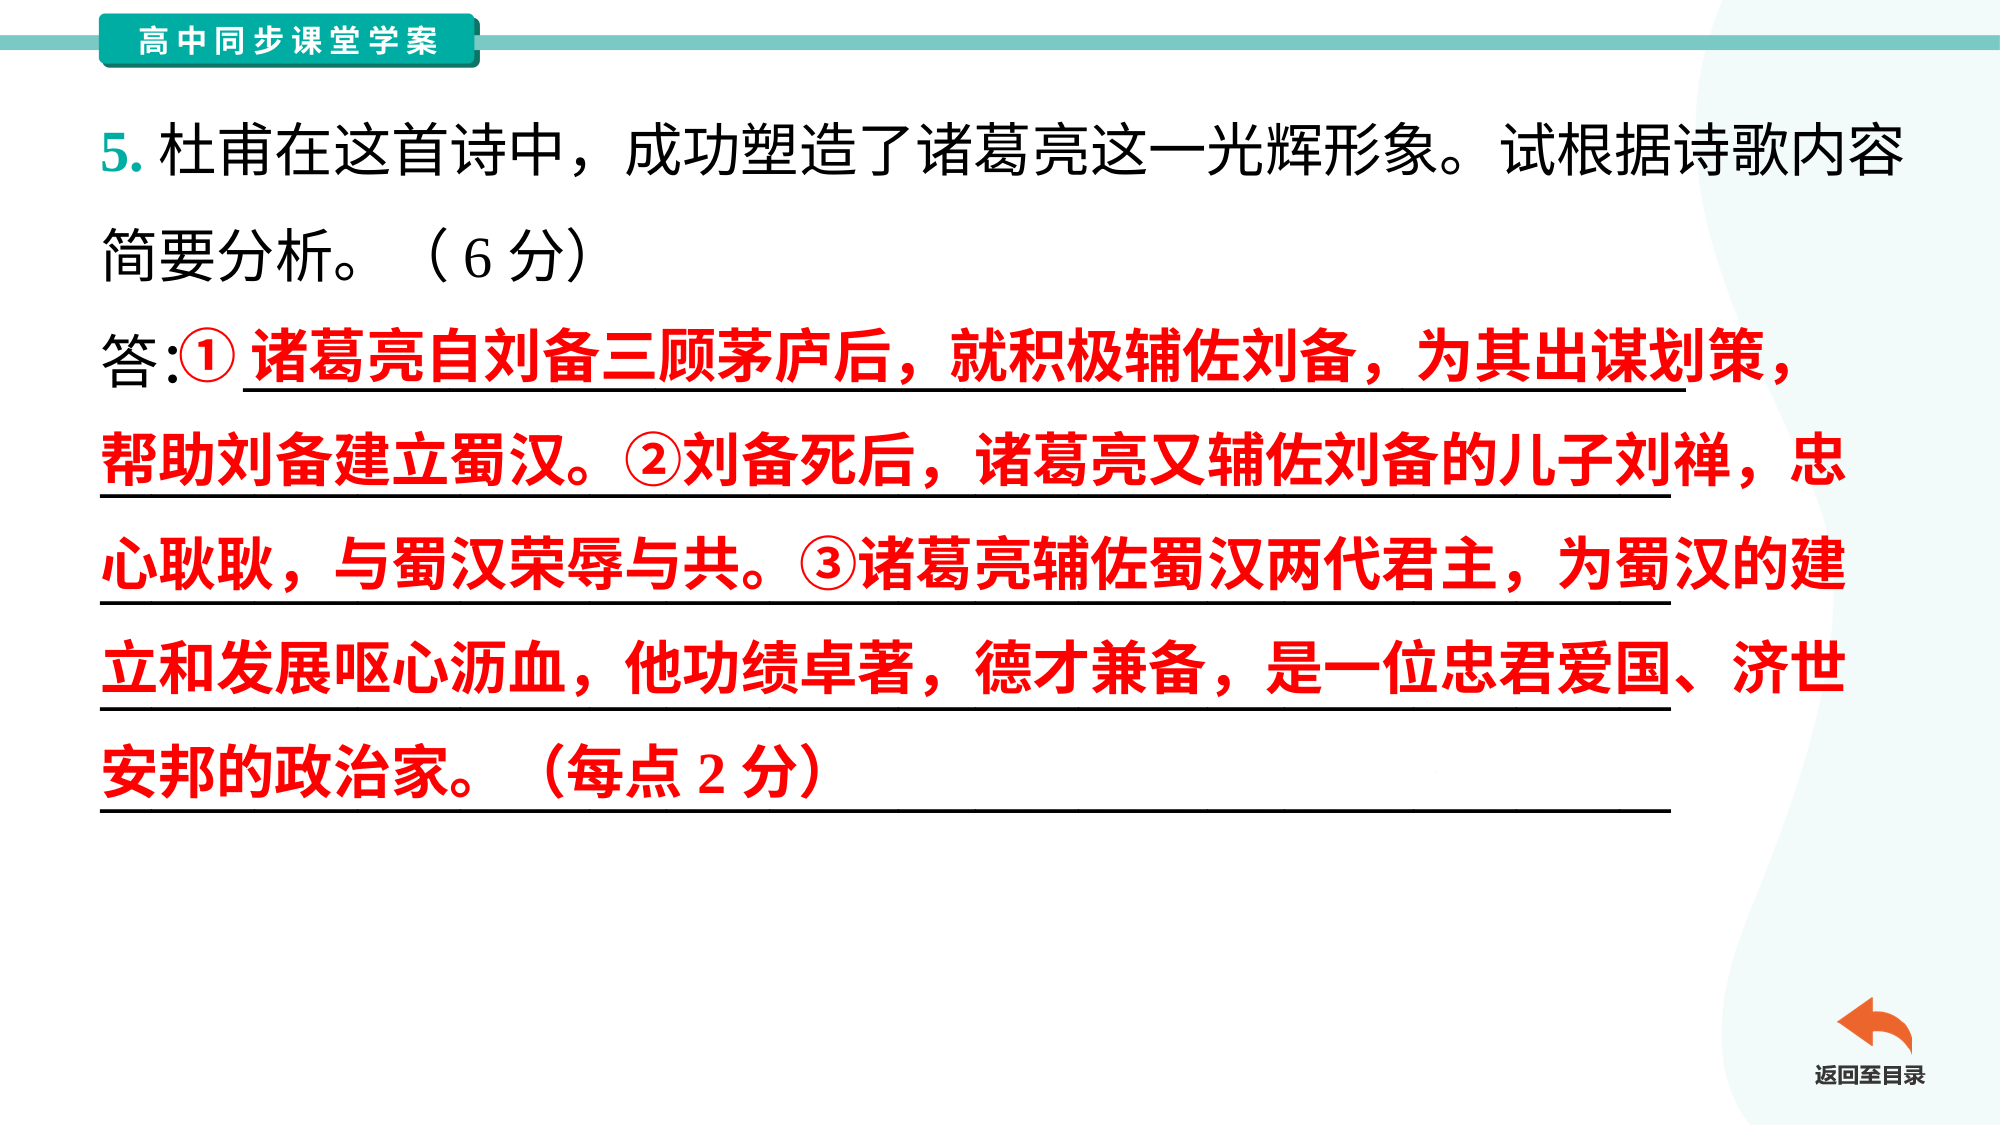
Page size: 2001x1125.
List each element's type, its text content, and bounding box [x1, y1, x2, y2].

picture [0, 0, 2000, 1125]
text_box ①诸葛亮自刘备三顾茅庐后，就积极辅佐刘备，为其出谋划策， 帮助刘备建立蜀汉。②刘备死后，诸葛亮又辅佐刘备的儿子刘禅，忠 心耿耿，与蜀汉荣辱与共。③诸葛亮辅佐蜀汉两代君主，为蜀汉的建 立和发展呕心沥血，他功绩卓著，德才兼备，是一位忠君爱国、济世 安邦的政治家。（每点2分） [100, 284, 1899, 794]
text_box 5.杜甫在这首诗中，成功塑造了诸葛亮这一光辉形象。试根据诗歌内容 简要分析。（6分） 答： ________________________________________________________ _____________________________________________________________ _____________________________________________________________ _____________________________________________________________ _____________________________________________________________ [100, 76, 1899, 284]
text_box 5.杜甫在这首诗中，成功塑造了诸葛亮这一光辉形象。试根据诗歌内容 简要分析。（6分） 答： ________________________________________________________ _____________________________________________________________ _____________________________________________________________ _____________________________________________________________ _____________________________________________________________ [100, 794, 1899, 801]
